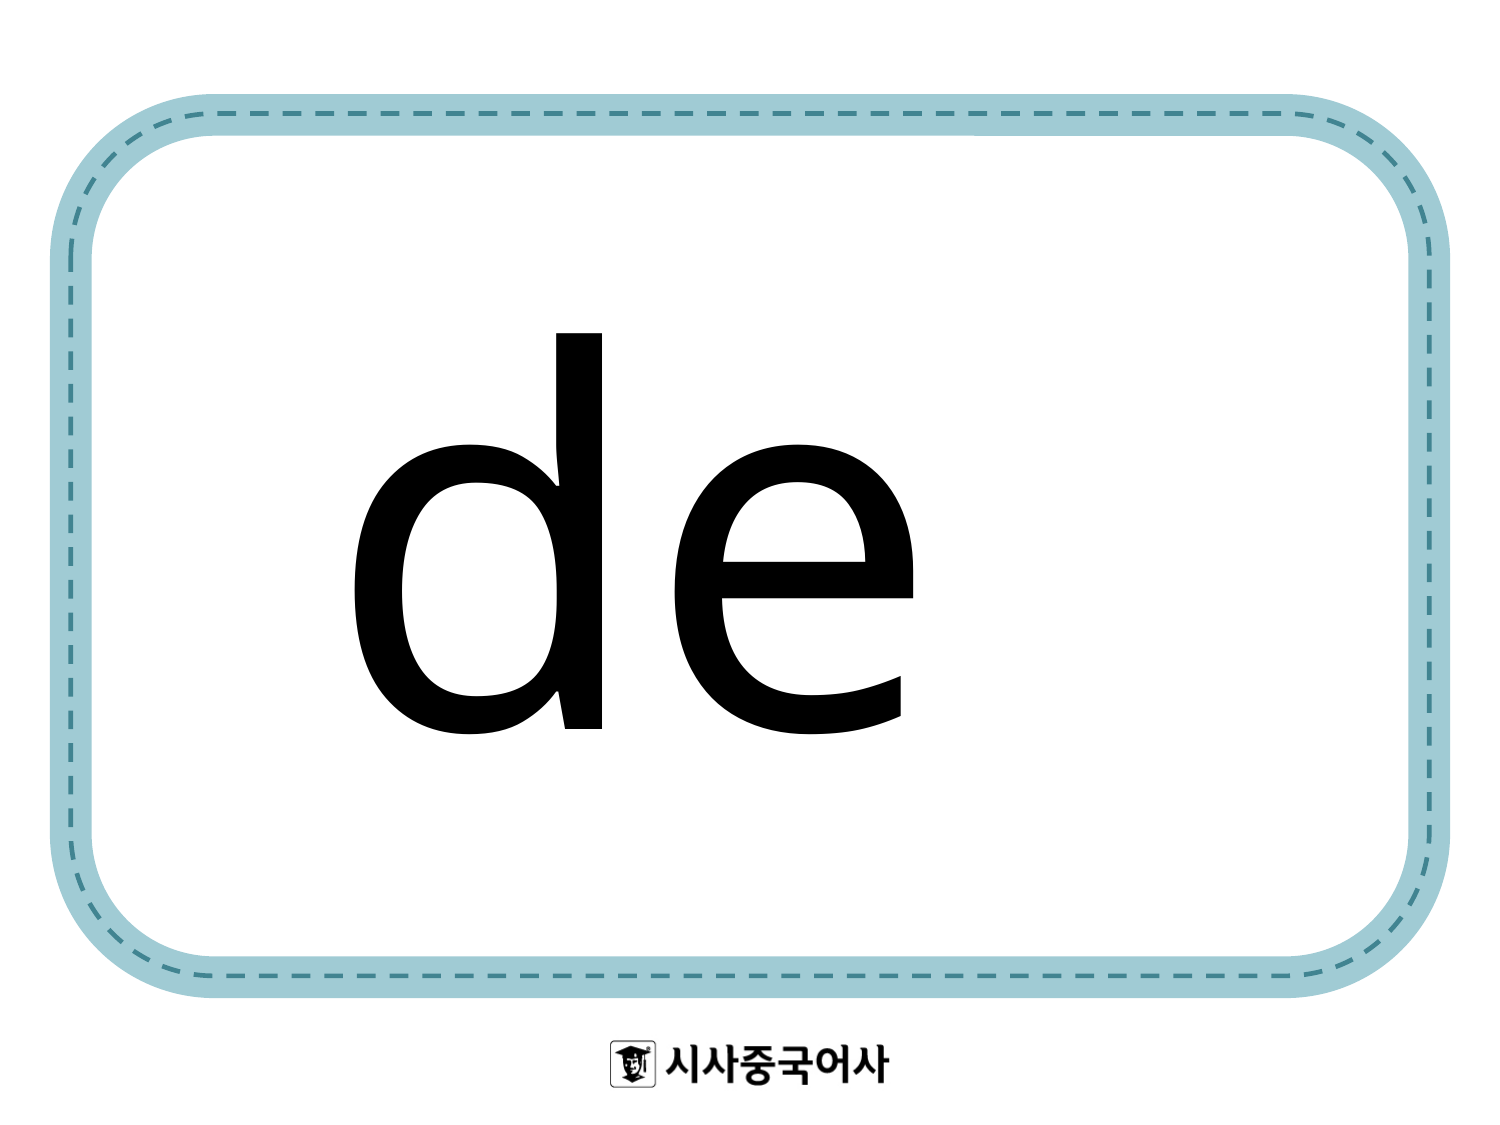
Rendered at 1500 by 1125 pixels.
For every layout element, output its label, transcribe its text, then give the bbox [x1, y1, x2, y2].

picture [602, 1034, 898, 1094]
text_box de [145, 189, 1354, 853]
